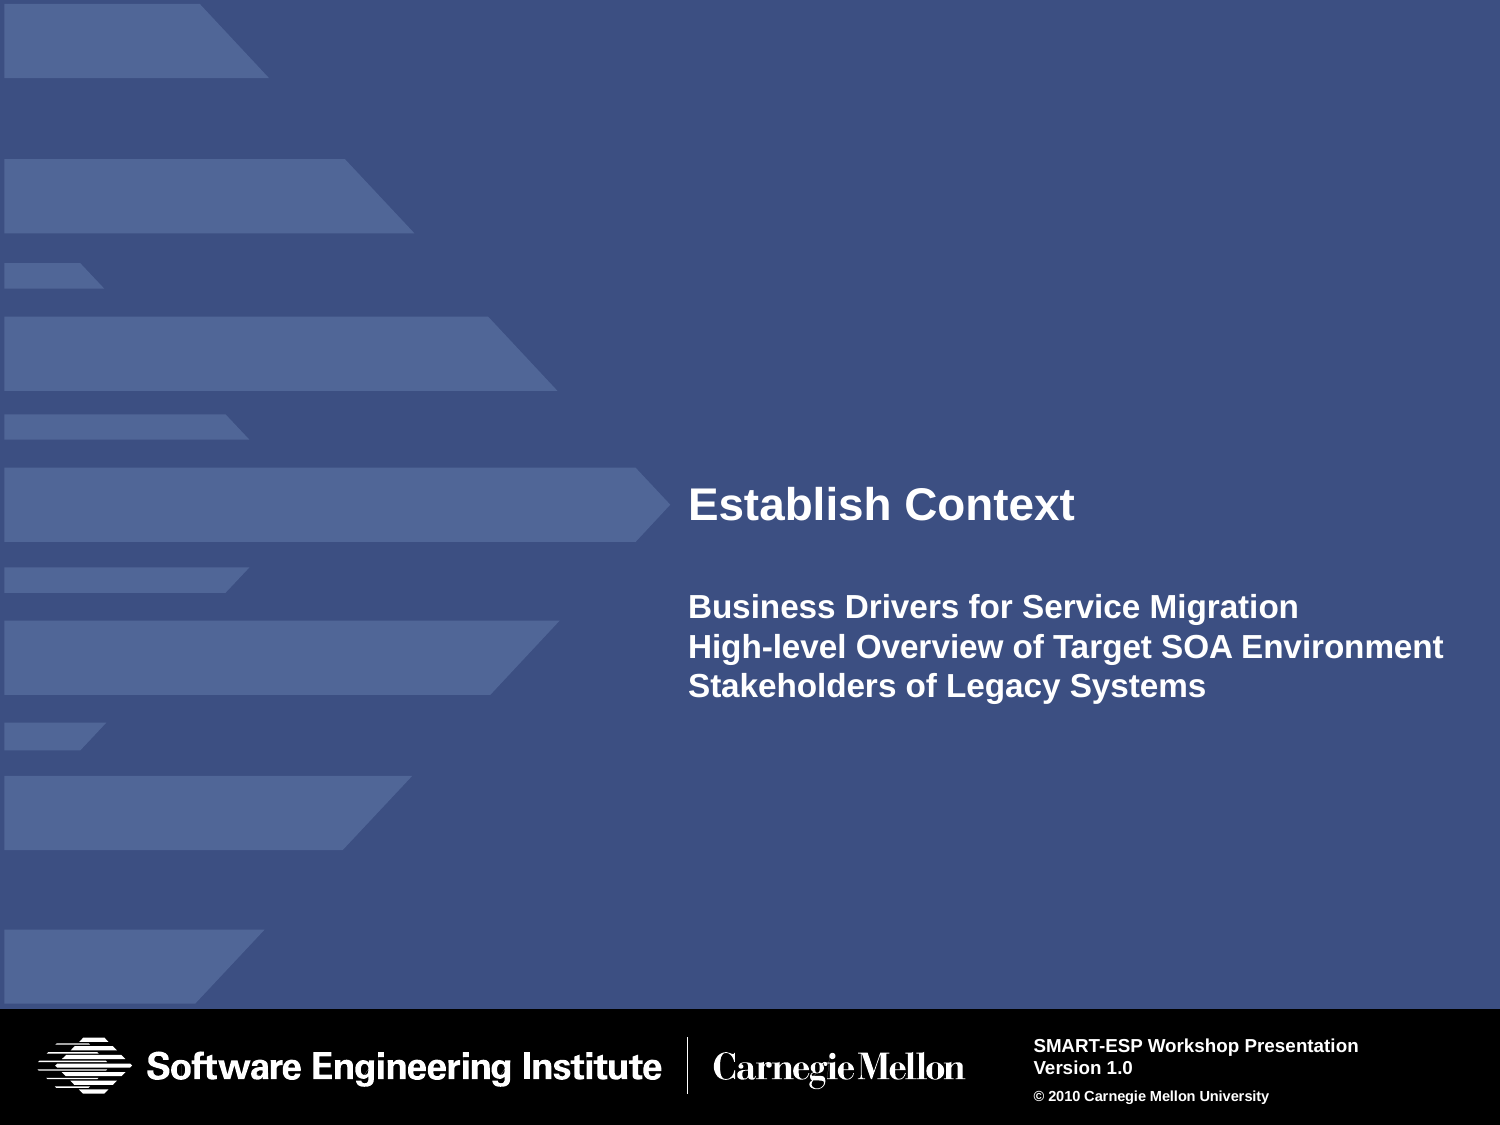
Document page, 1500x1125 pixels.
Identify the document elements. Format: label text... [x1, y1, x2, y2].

title Establish Context Business Drivers for Service Migration High-level Overview of Target SOA Environment Stakeholders of Legacy Systems [672, 467, 1472, 771]
